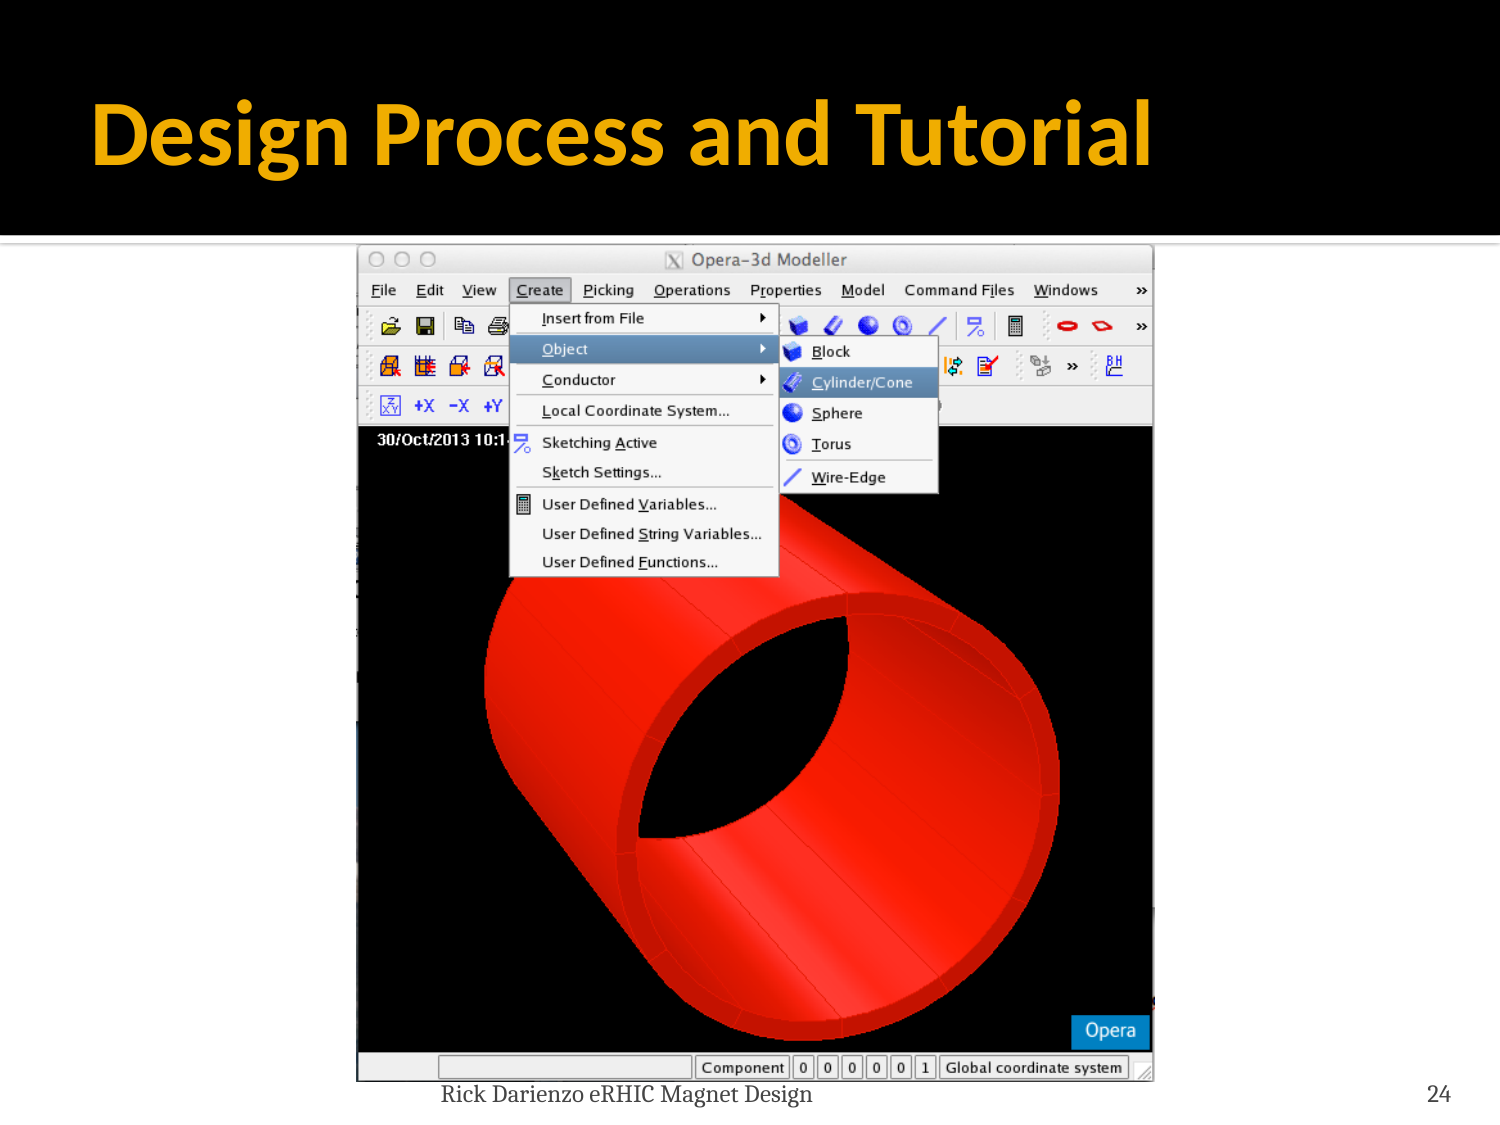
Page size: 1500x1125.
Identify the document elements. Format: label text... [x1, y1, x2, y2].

slide_number 24 [1345, 1090, 1467, 1108]
title Design Process and Tutorial [75, 25, 1425, 231]
footer Rick Darienzo eRHIC Magnet Design [433, 1090, 1337, 1108]
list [10, 244, 1500, 1082]
